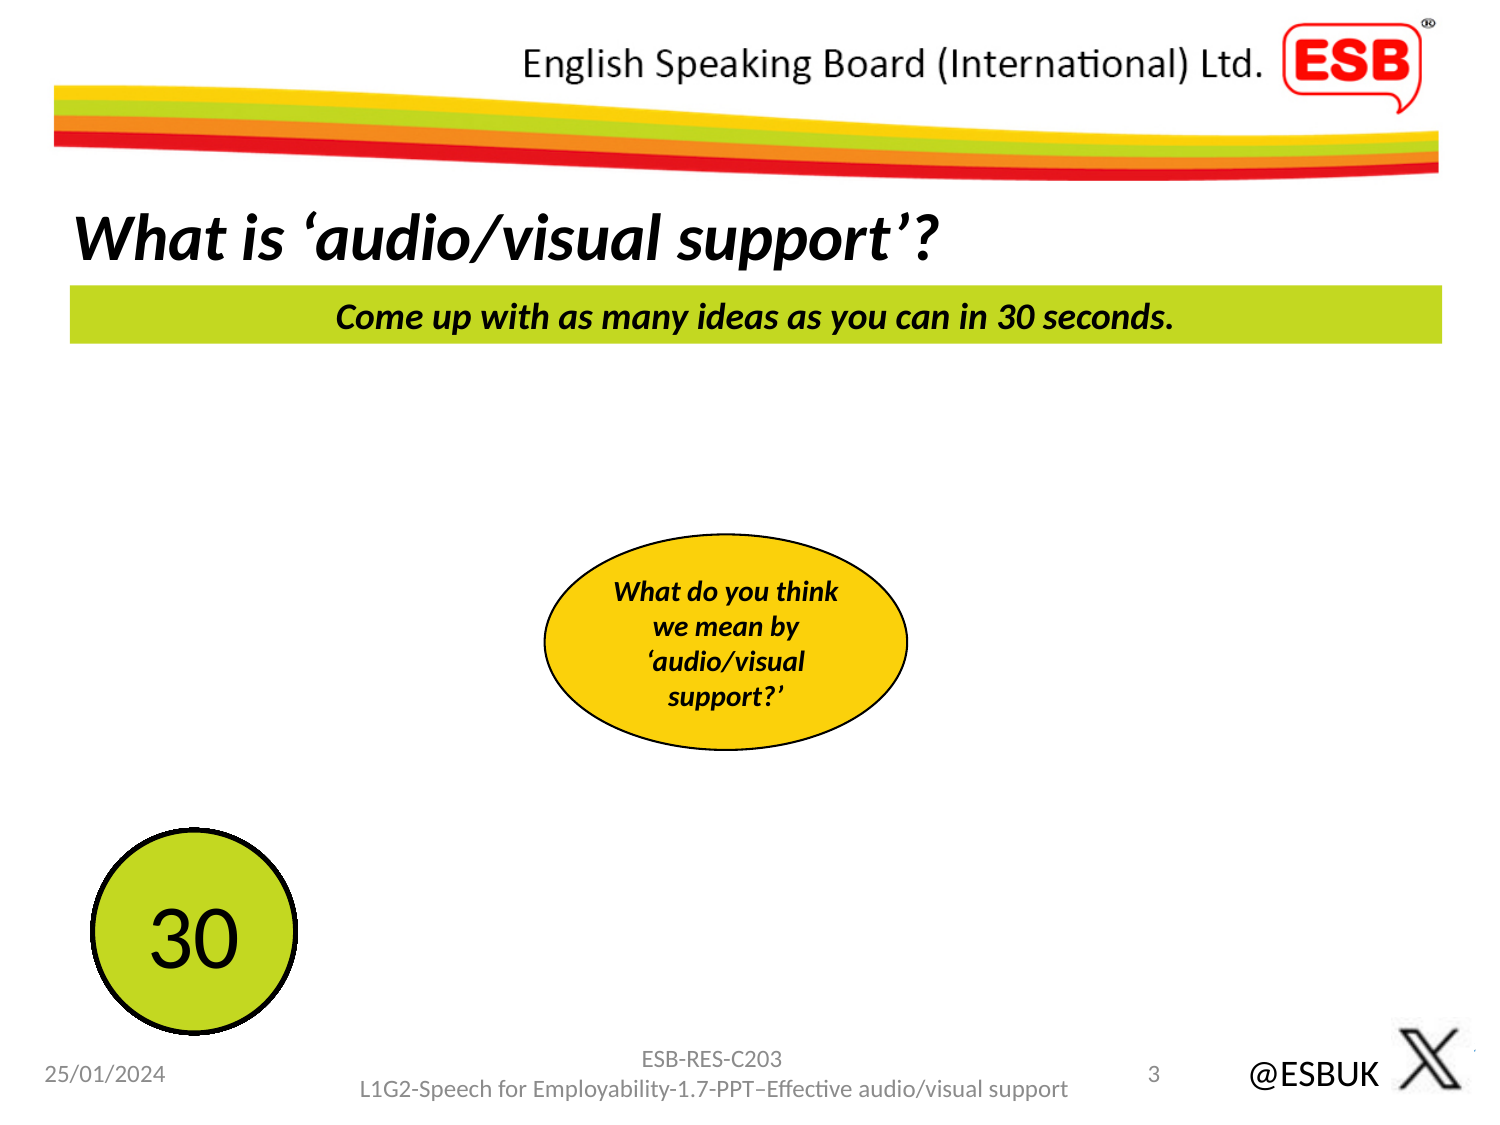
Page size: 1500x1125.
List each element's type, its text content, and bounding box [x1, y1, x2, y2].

text_box What do you think we mean by ‘audio/visual support?’ [543, 533, 909, 751]
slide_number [29, 1042, 324, 1103]
picture [1391, 1017, 1476, 1102]
text_box Come up with as many ideas as you can in 30 seconds. [69, 284, 1443, 345]
text_box 30 [92, 830, 296, 1033]
footer ESB-RES-C203 L1G2-Speech for Employability-1.7-PPT–Effective audio/visual support [324, 1042, 930, 1103]
picture [0, 0, 1500, 189]
title What is ‘audio/visual support’? [57, 178, 1352, 299]
slide_number 3 [930, 1042, 1176, 1103]
